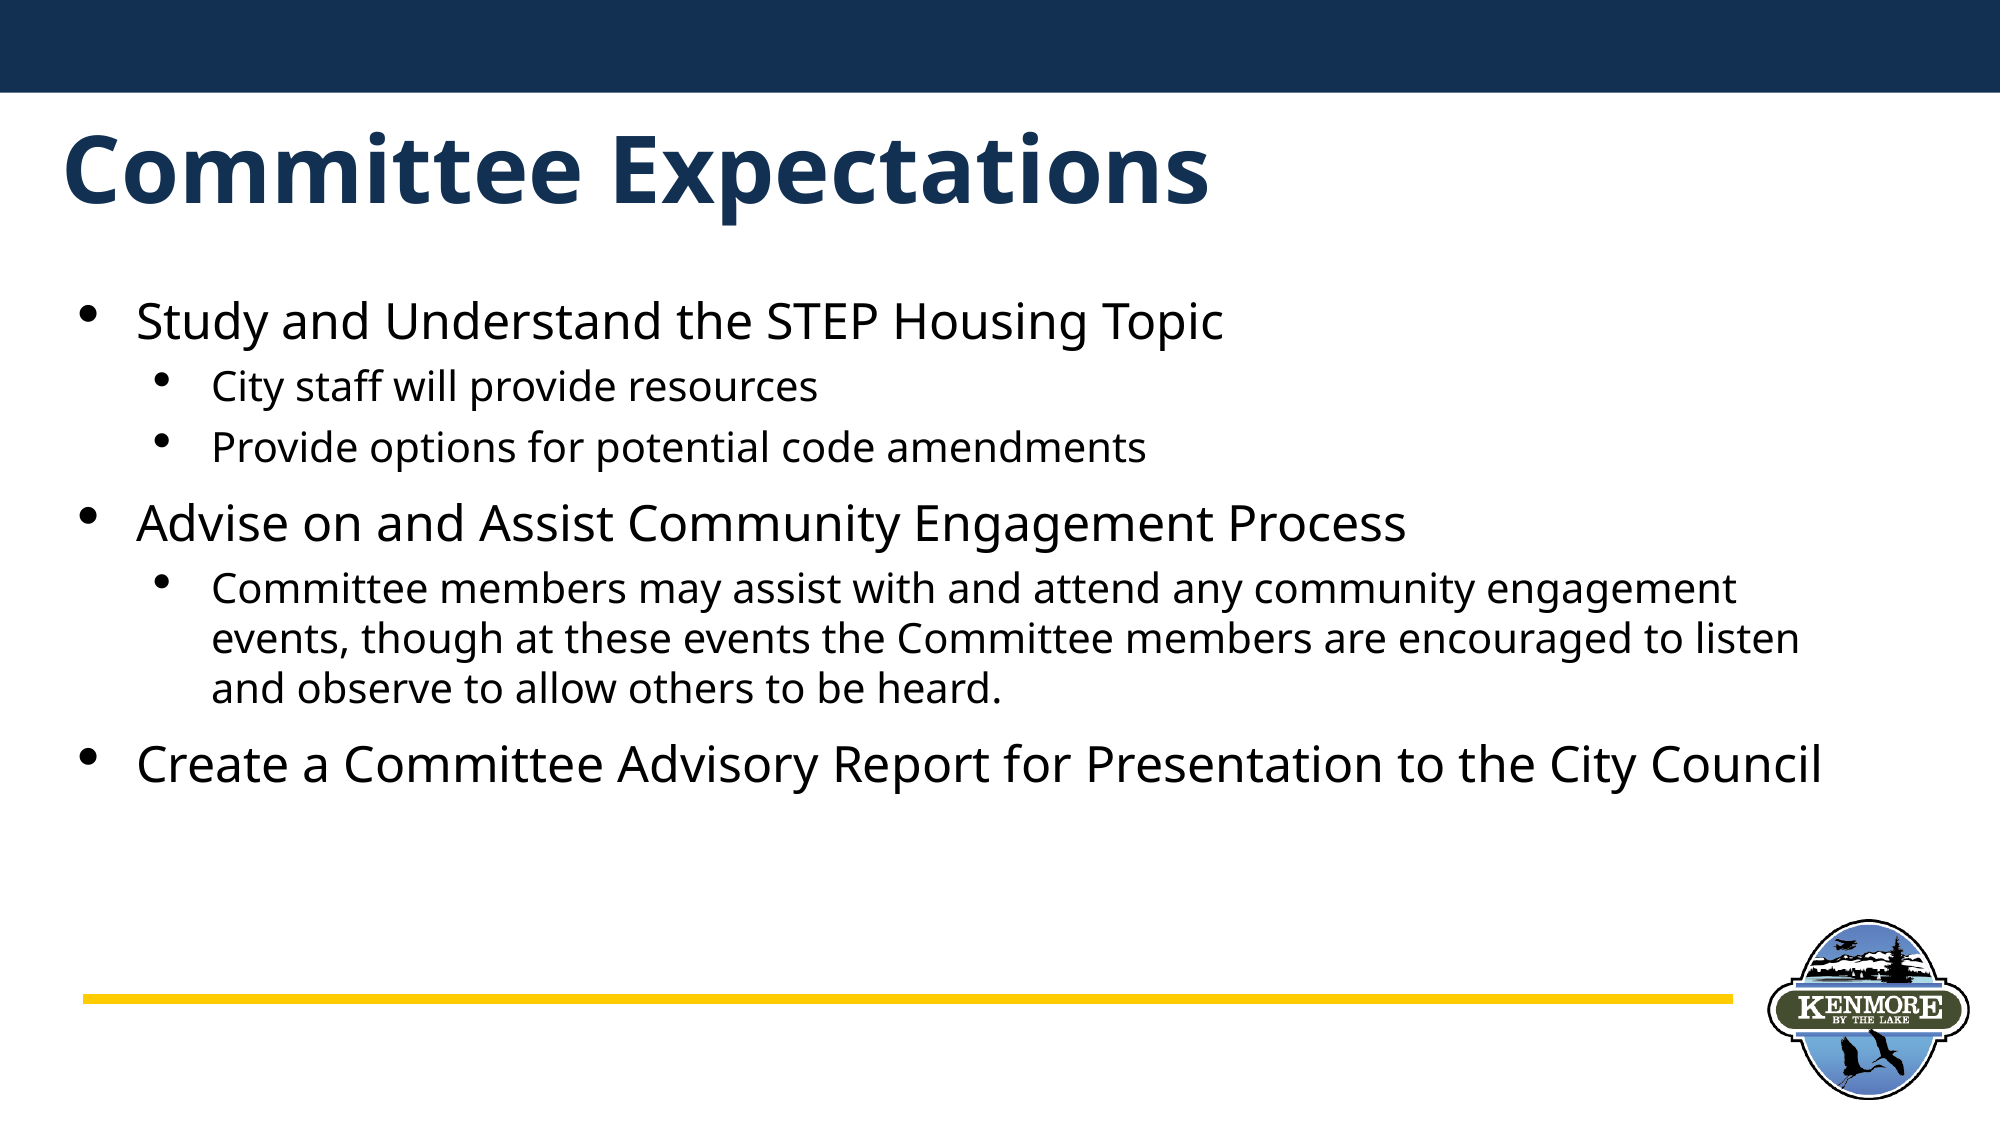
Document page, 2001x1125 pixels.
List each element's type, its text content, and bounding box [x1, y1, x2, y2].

text_box [0, 0, 2000, 94]
slide_number 6 [1412, 1042, 1863, 1103]
subtitle Study and Understand the STEP Housing Topic City staff will provide resources Provide options for potential code amendments Advise on and Assist Community Engagement Process Committee members may assist with and attend any community engagement events, though at these events the Committee members are encouraged to listen and observe to allow others to be heard. Create a Committee Advisory Report for Presentation to the City Council [64, 281, 1843, 1000]
picture [1767, 919, 1970, 1100]
title Committee Expectations [46, 94, 1940, 231]
